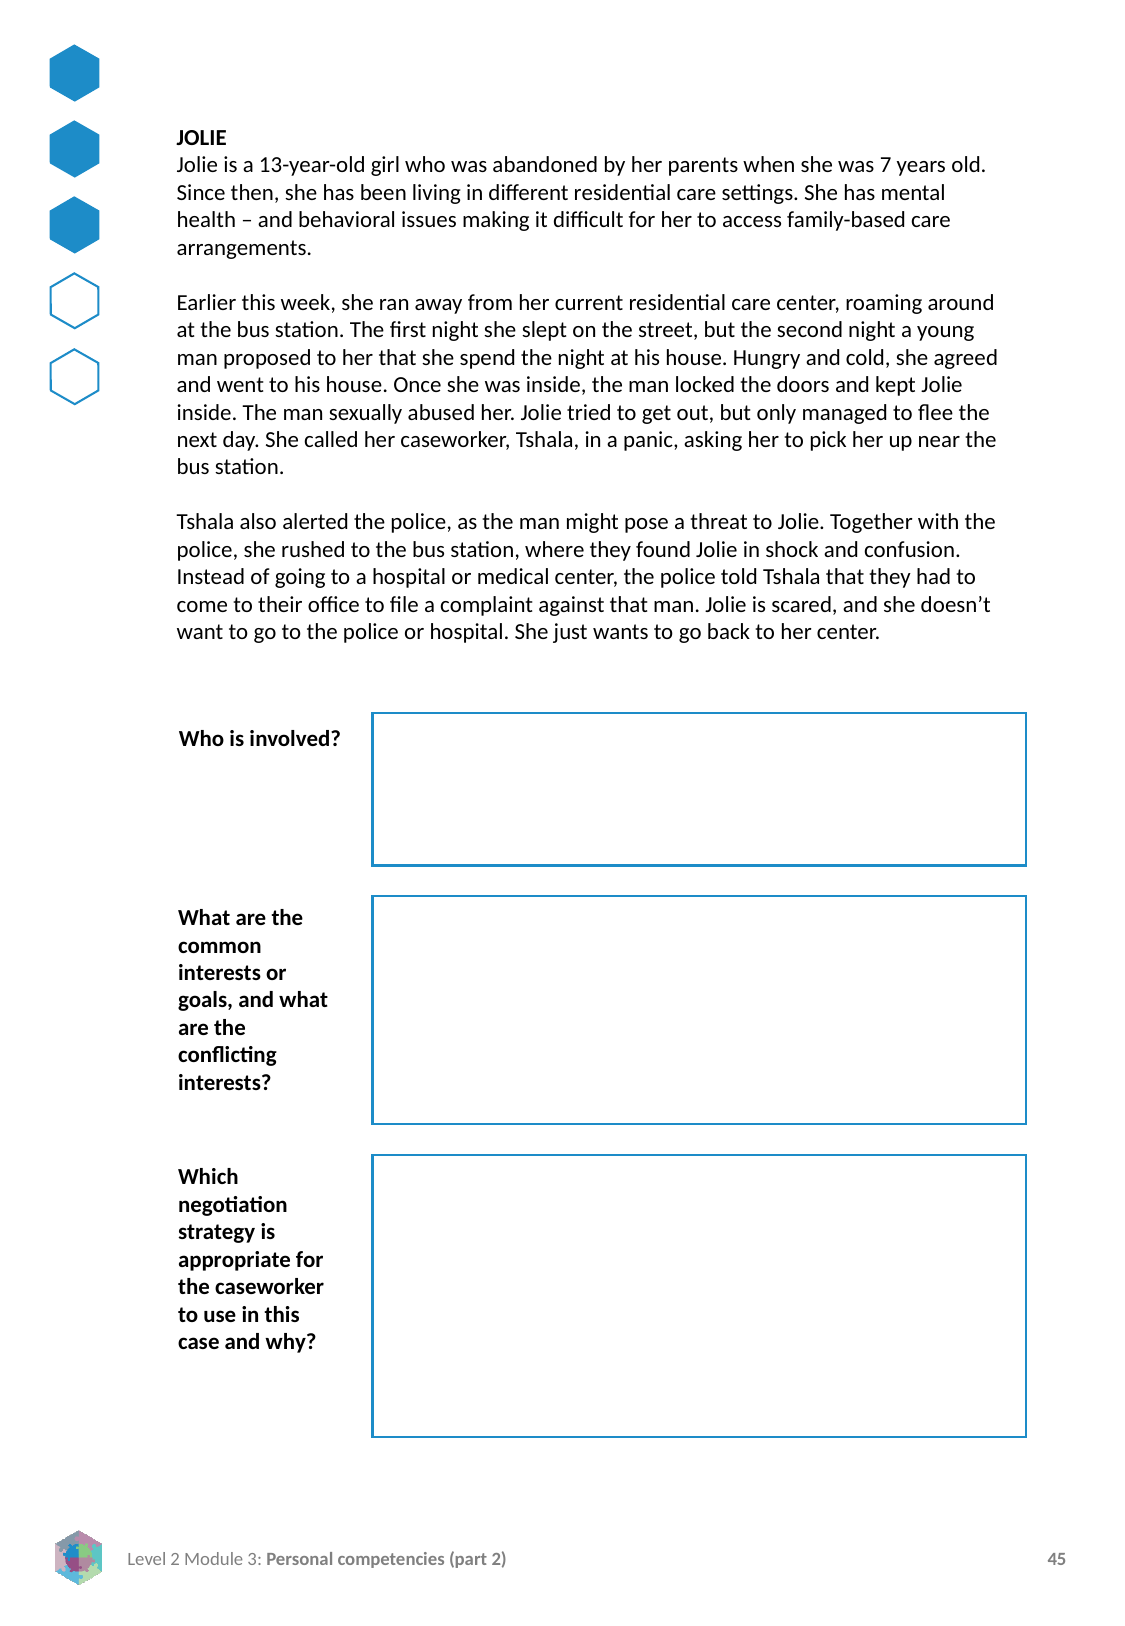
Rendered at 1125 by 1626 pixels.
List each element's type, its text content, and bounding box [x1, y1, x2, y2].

text_box [49, 120, 100, 178]
text_box [371, 895, 1027, 1125]
picture [55, 1530, 102, 1585]
text_box [49, 44, 100, 102]
text_box [49, 348, 100, 406]
text_box Who is involved? [164, 716, 373, 759]
text_box What are the common interests or goals, and what are the conflicting interests? [163, 895, 348, 1103]
text_box [371, 1154, 1027, 1438]
text_box [49, 196, 100, 254]
text_box [49, 272, 100, 330]
text_box JOLIE Jolie is a 13-year-old girl who was abandoned by her parents when she was 7 years old. Since then, she has been living in different residential care settings. She has mental health – and behavioral issues making it difficult for her to access family-based care arrangements. Earlier this week, she ran away from her current residential care center, roaming around at the bus station. The first night she slept on the street, but the second night a young man proposed to her that she spend the night at his house. Hungry and cold, she agreed and went to his house. Once she was inside, the man locked the doors and kept Jolie inside. The man sexually abused her. Jolie tried to get out, but only managed to flee the next day. She called her caseworker, Tshala, in a panic, asking her to pick her up near the bus station. Tshala also alerted the police, as the man might pose a threat to Jolie. Together with the police, she rushed to the bus station, where they found Jolie in shock and confusion. Instead of going to a hospital or medical center, the police told Tshala that they had to come to their office to file a complaint against that man. Jolie is scared, and she doesn’t want to go to the police or hospital. She just wants to go back to her center. [161, 115, 1024, 652]
text_box Which negotiation strategy is appropriate for the caseworker to use in this case and why? [163, 1154, 348, 1362]
text_box [371, 712, 1027, 867]
